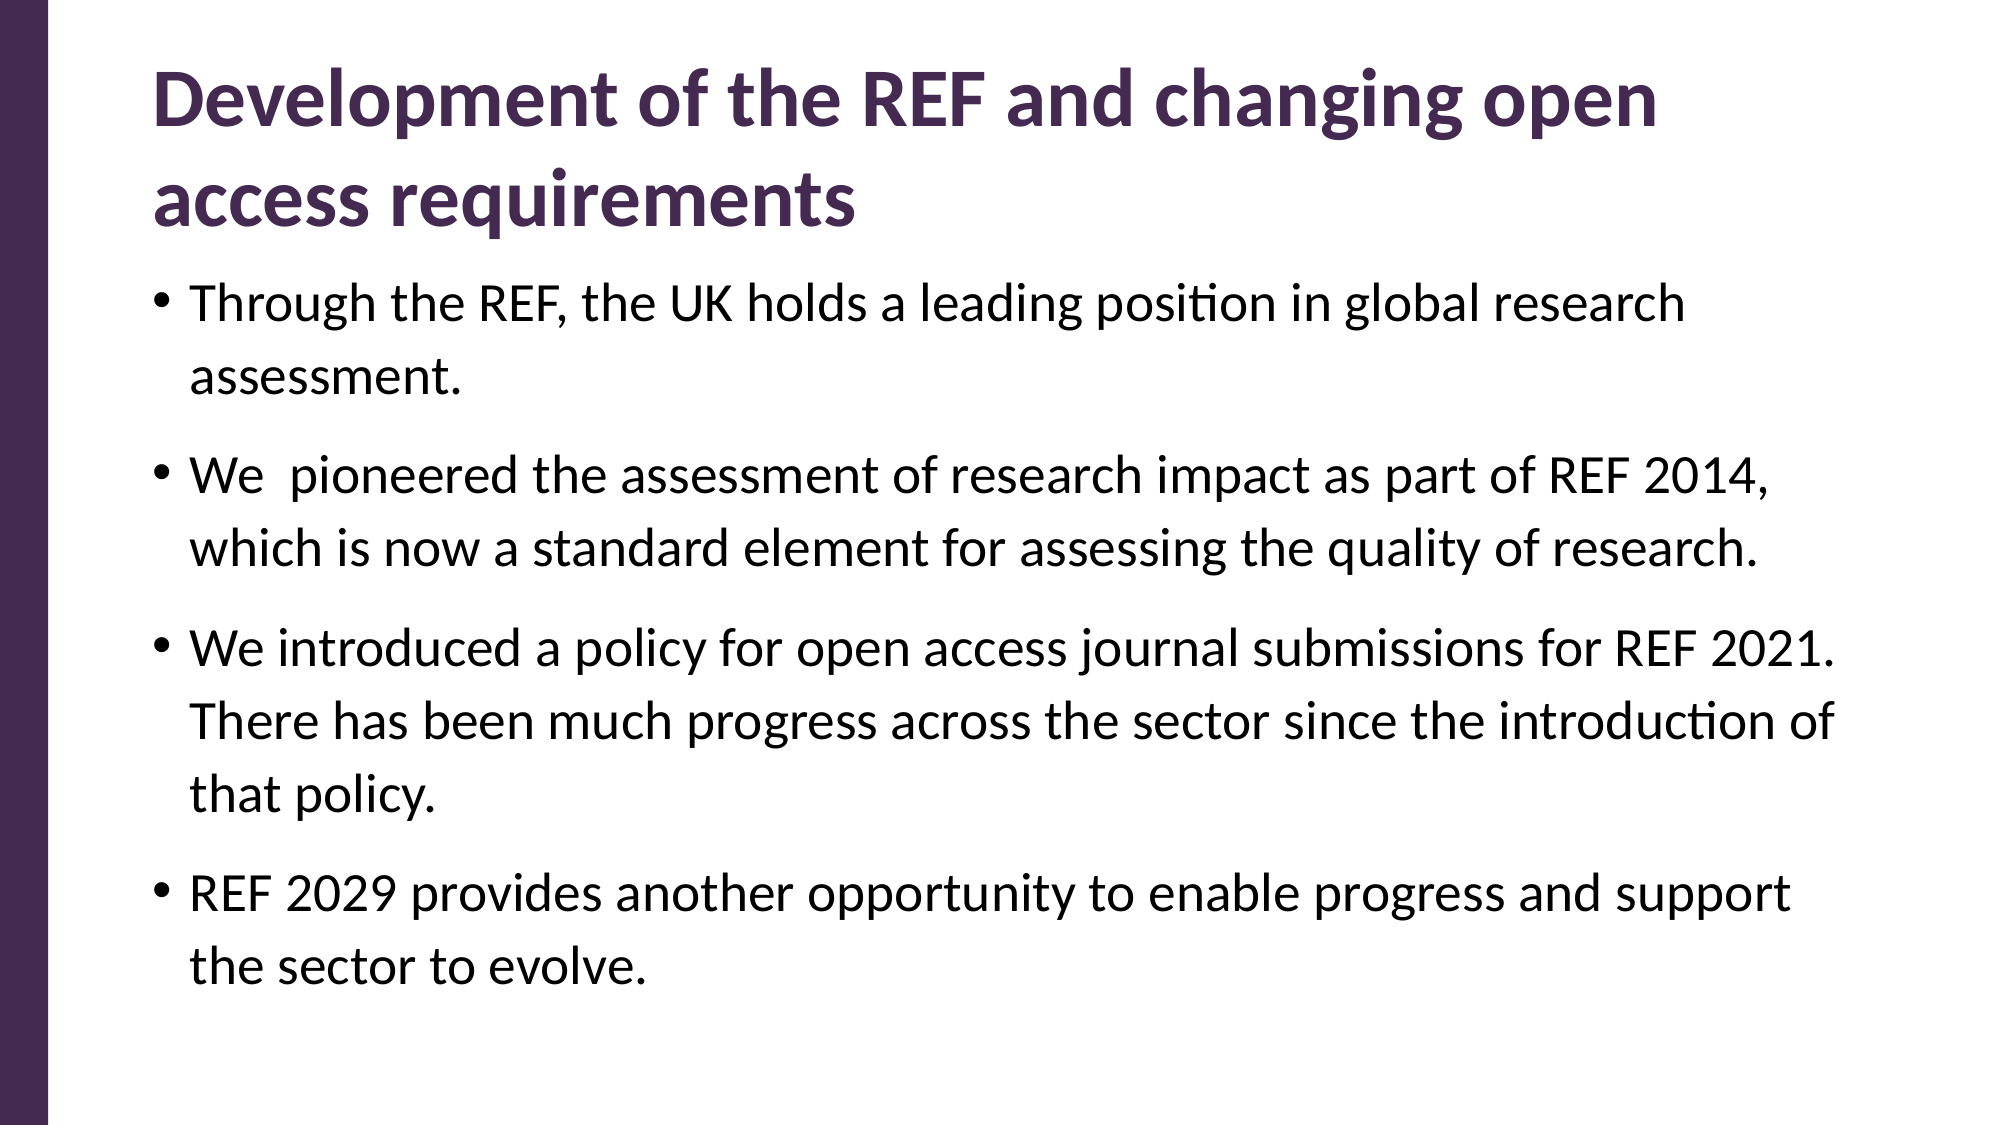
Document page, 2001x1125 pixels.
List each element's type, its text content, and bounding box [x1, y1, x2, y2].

text_box [0, 0, 49, 1125]
list Through the REF, the UK holds a leading position in global research assessment. We pioneered the assessment of research impact as part of REF 2014, which is now a standard element for assessing the quality of research. We introduced a policy for open access journal submissions for REF 2021. There has been much progress across the sector since the introduction of that policy. REF 2029 provides another opportunity to enable progress and support the sector to evolve. [137, 251, 1863, 1014]
title Development of the REF and changing open access requirements [137, 34, 1863, 251]
